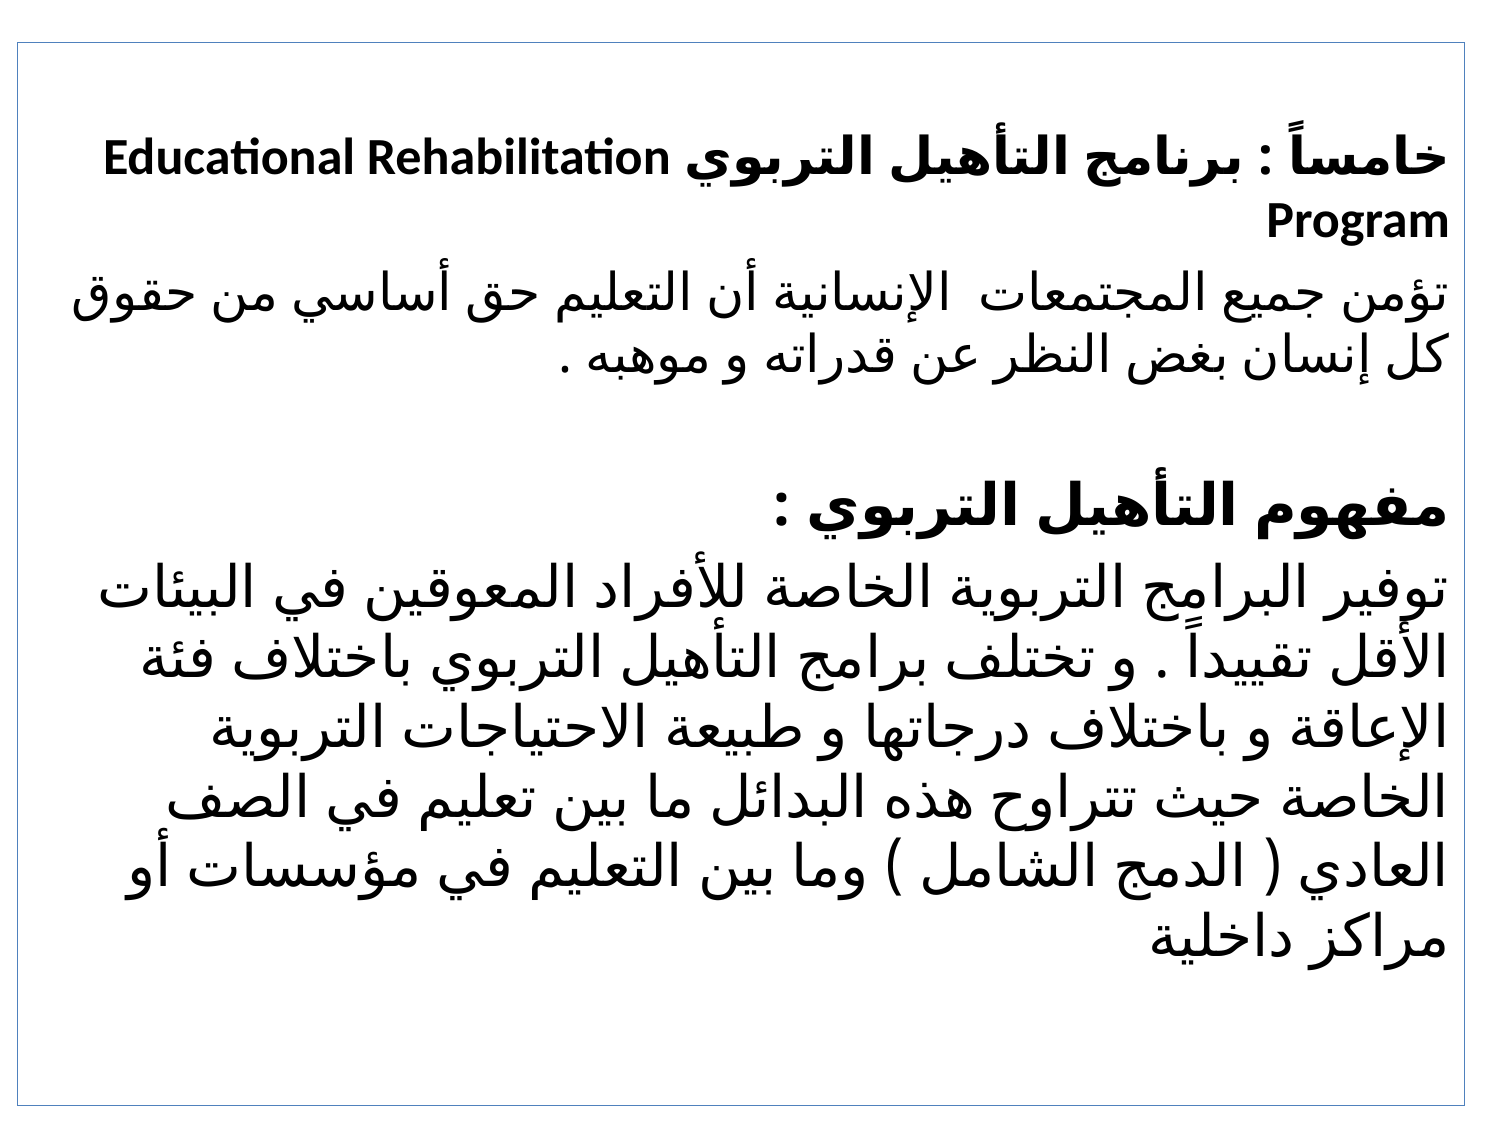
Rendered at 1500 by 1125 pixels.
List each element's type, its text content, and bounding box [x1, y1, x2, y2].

list خامساً : برنامج التأهيل التربوي Educational Rehabilitation Program تؤمن جميع المجتمعات الإنسانية أن التعليم حق أساسي من حقوق كل إنسان بغض النظر عن قدراته و موهبه . مفهوم التأهيل التربوي : توفير البرامج التربوية الخاصة للأفراد المعوقين في البيئات الأقل تقييداً . و تختلف برامج التأهيل التربوي باختلاف فئة الإعاقة و باختلاف درجاتها و طبيعة الاحتياجات التربوية الخاصة حيث تتراوح هذه البدائل ما بين تعليم في الصف العادي ( الدمج الشامل ) وما بين التعليم في مؤسسات أو مراكز داخلية [17, 42, 1465, 1106]
